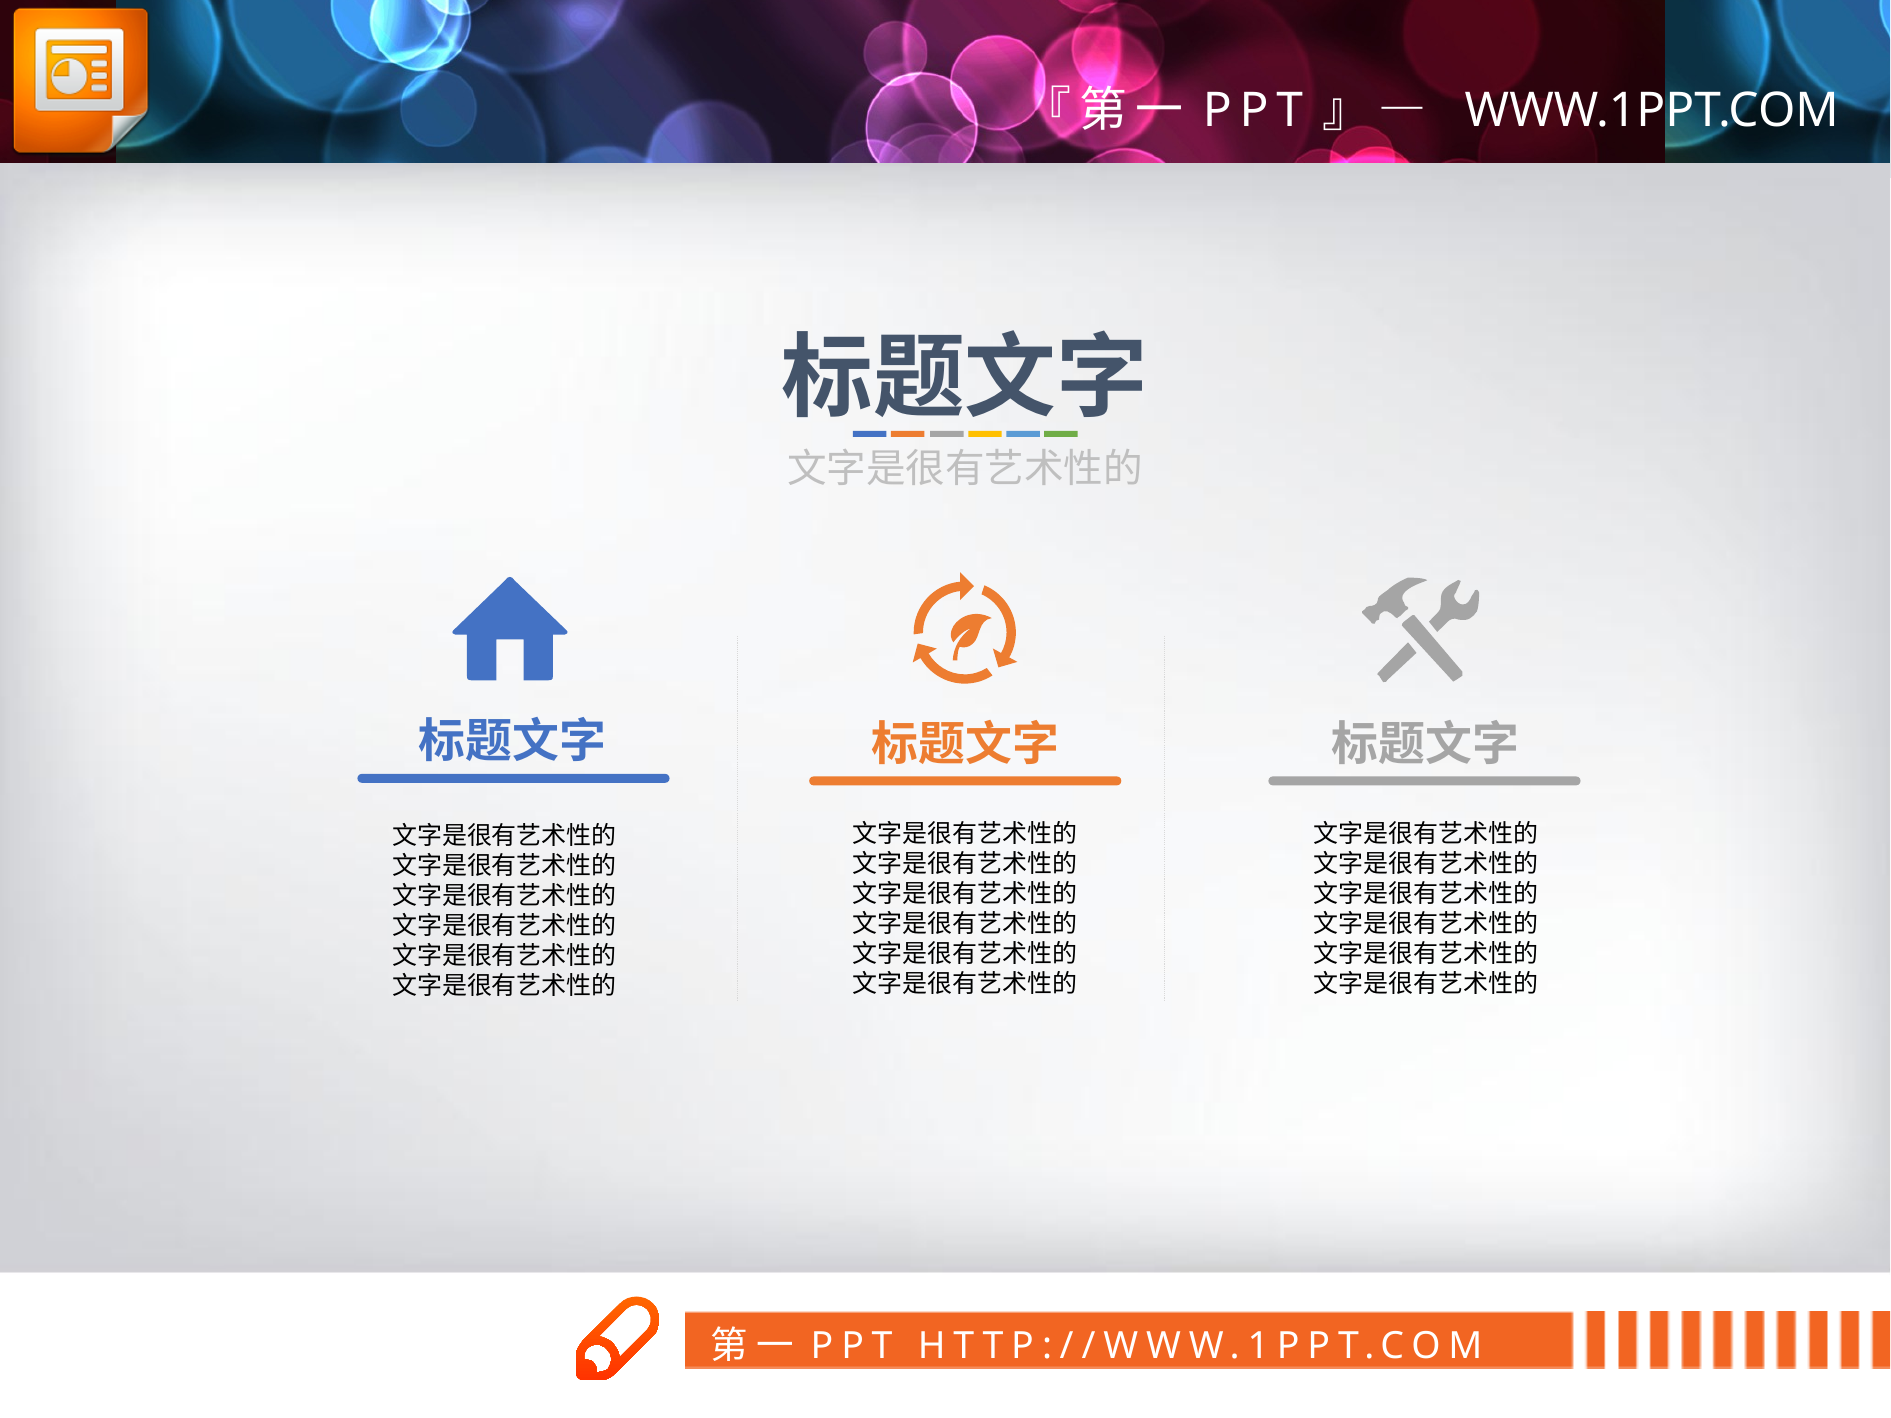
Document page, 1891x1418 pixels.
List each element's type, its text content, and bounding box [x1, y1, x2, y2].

text_box 标题文字 [856, 706, 1075, 776]
text_box 文字是很有艺术性的 文字是很有艺术性的 文字是很有艺术性的 文字是很有艺术性的 文字是很有艺术性的 文字是很有艺术性的 [1229, 810, 1623, 1035]
text_box [1362, 577, 1428, 624]
text_box [1268, 776, 1581, 786]
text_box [106, 310, 1824, 499]
text_box [357, 773, 670, 783]
text_box 标题文字 [1316, 706, 1535, 776]
text_box [950, 613, 992, 661]
text_box [1401, 615, 1463, 682]
text_box [1428, 579, 1480, 632]
text_box 文字是很有艺术性的 文字是很有艺术性的 文字是很有艺术性的 文字是很有艺术性的 文字是很有艺术性的 文字是很有艺术性的 [773, 810, 1158, 1035]
text_box [913, 572, 975, 635]
text_box 标题文字 [403, 703, 622, 773]
text_box [1377, 642, 1417, 683]
text_box 文字是很有艺术性的 文字是很有艺术性的 文字是很有艺术性的 文字是很有艺术性的 文字是很有艺术性的 文字是很有艺术性的 [319, 812, 690, 1037]
picture [685, 1311, 1891, 1369]
picture [0, 0, 1891, 1275]
text_box [809, 776, 1122, 786]
text_box [981, 585, 1018, 668]
text_box [912, 643, 993, 684]
text_box [452, 576, 568, 681]
